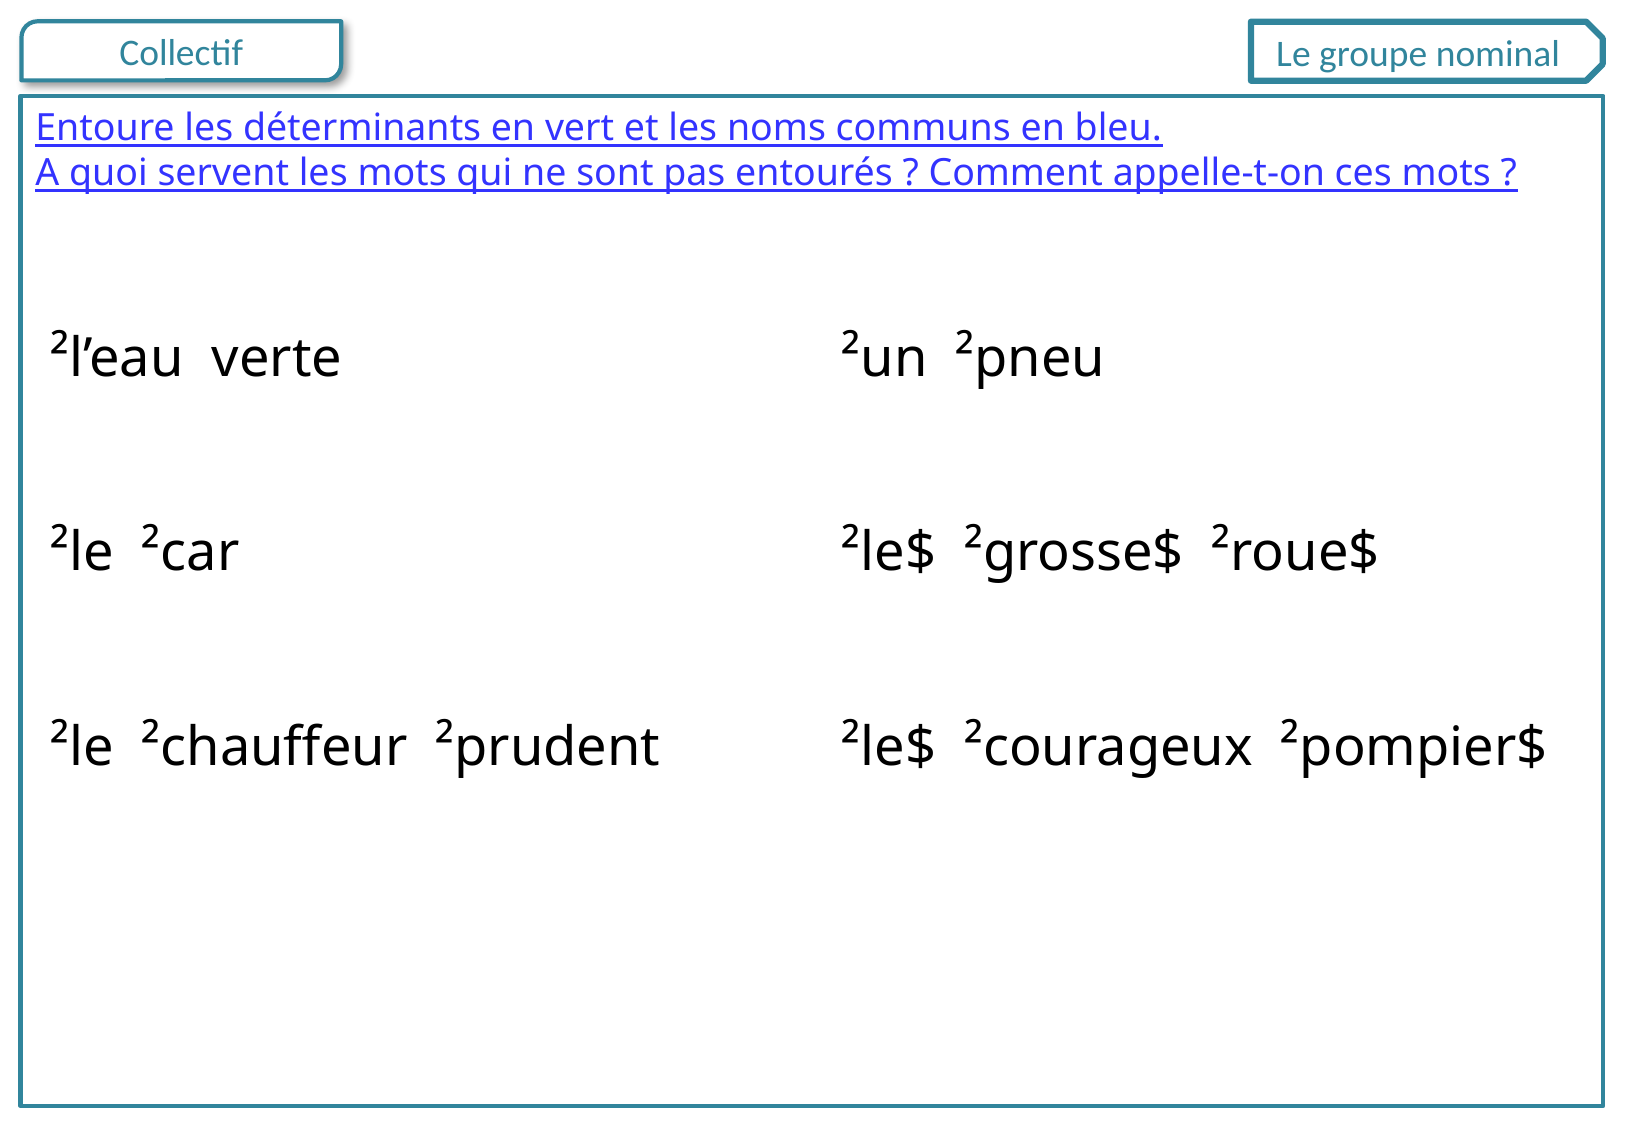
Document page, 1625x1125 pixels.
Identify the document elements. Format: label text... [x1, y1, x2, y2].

list Entoure les déterminants en vert et les noms communs en bleu. A quoi servent les mots qui ne sont pas entourés ? Comment appelle-t-on ces mots ? [18, 94, 1605, 1108]
list ²l’eau verte ²le ²car ²le ²chauffeur ²prudent ²un ²pneu ²le$ ²grosse$ ²roue$ ²le$ ²courageux ²pompier$ [21, 184, 1604, 900]
list Le groupe nominal [1251, 21, 1585, 81]
